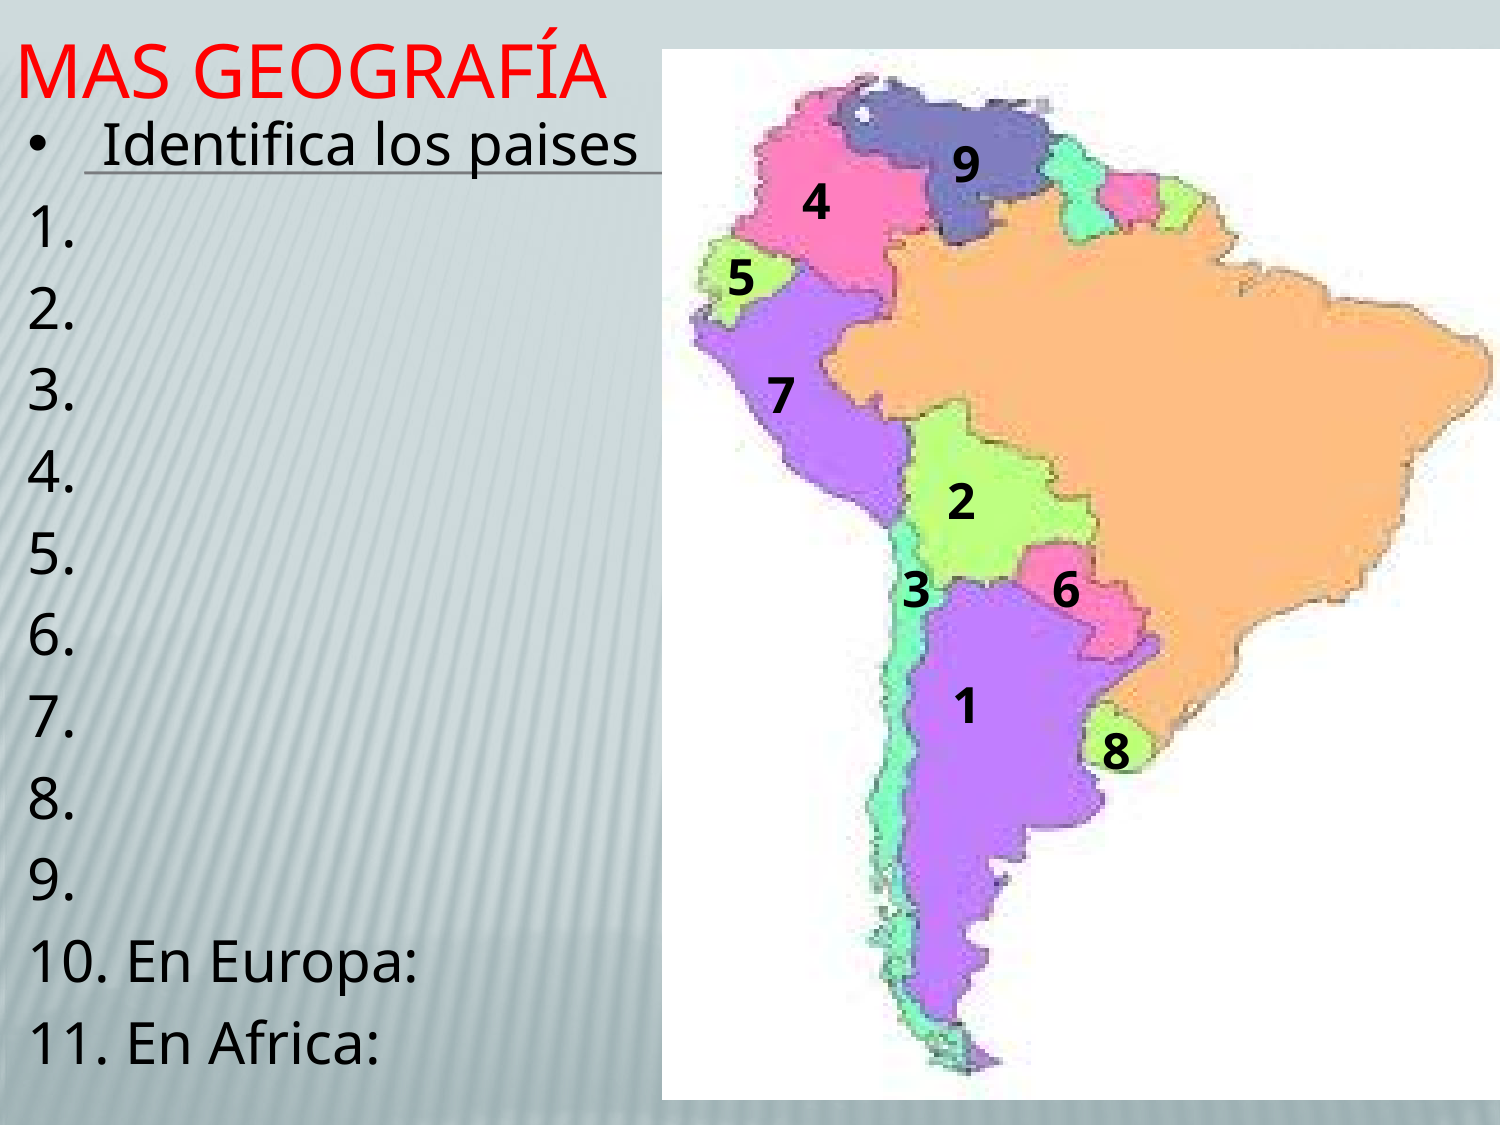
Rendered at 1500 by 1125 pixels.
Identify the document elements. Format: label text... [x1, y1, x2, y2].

text_box Identifica los paises En Europa: En Africa: [0, 99, 813, 1125]
title Mas Geografía [0, 0, 813, 99]
picture [662, 49, 1500, 1101]
